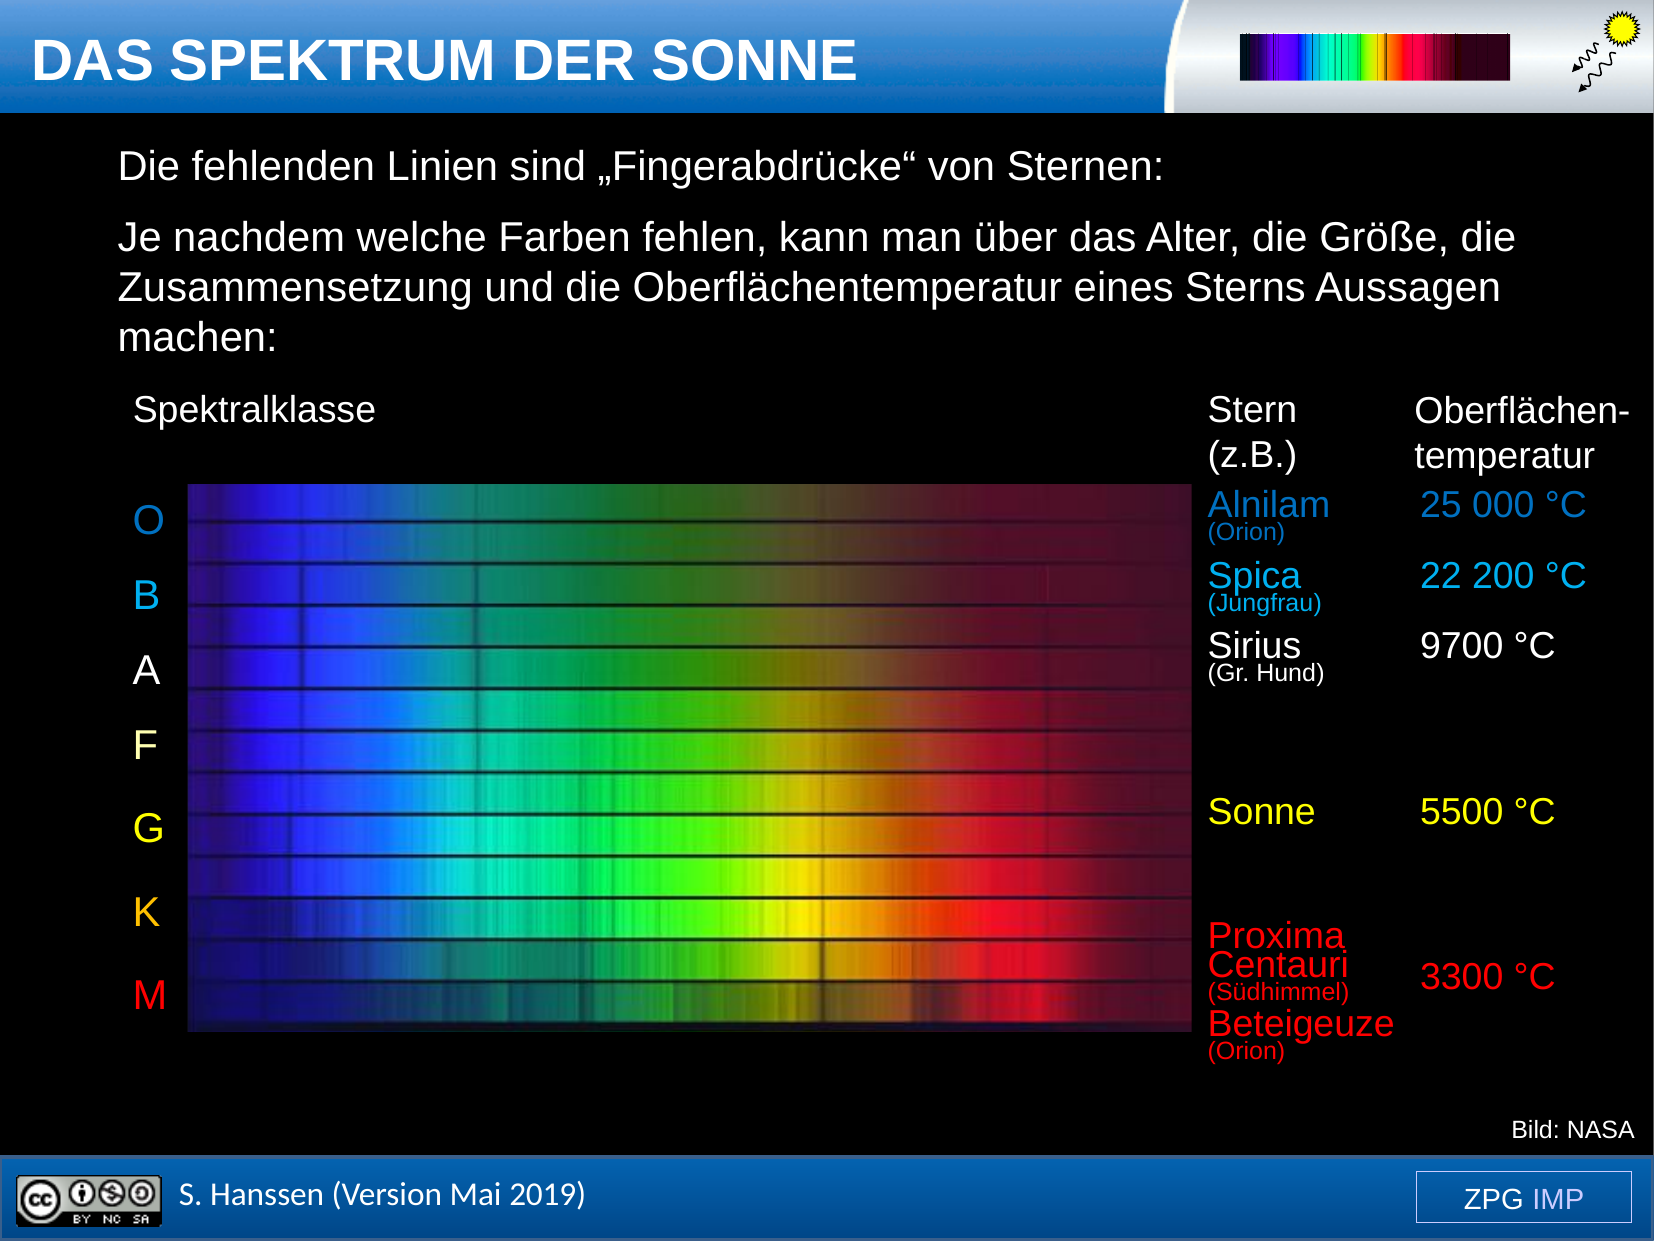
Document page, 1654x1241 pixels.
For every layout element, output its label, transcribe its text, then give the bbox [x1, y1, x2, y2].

text_box Sonne [1196, 779, 1361, 840]
text_box Beteigeuze [1196, 993, 1413, 1052]
text_box (Südhimmel) [1196, 968, 1373, 1014]
picture [0, 0, 1654, 113]
text_box (Orion) [1196, 508, 1328, 554]
text_box 9700 °C [1405, 614, 1574, 674]
text_box 22 200 °C [1405, 543, 1616, 603]
picture [16, 1175, 162, 1227]
text_box Sirius [1196, 624, 1339, 649]
text_box Oberflächen- temperatur [1399, 378, 1654, 484]
text_box Alnilam [1192, 472, 1377, 533]
text_box (Gr. Hund) [1196, 649, 1425, 695]
text_box 25 000 °C [1405, 484, 1626, 533]
text_box Centauri [1196, 933, 1413, 993]
text_box Stern (z.B.) [1192, 378, 1374, 483]
picture [187, 483, 1192, 1032]
text_box Spektralklasse [118, 377, 459, 438]
text_box 3300 °C [1405, 944, 1574, 1005]
text_box Die fehlenden Linien sind „Fingerabdrücke“ von Sternen: Je nachdem welche Farben fehlen, kann man über das Alter, die Größe, die Zusammensetzung und die Oberflächentemperatur eines Sterns Aussagen machen: [100, 130, 1593, 369]
text_box Spica [1196, 543, 1339, 578]
text_box Bild: NASA [1494, 1104, 1654, 1152]
text_box (Jungfrau) [1196, 578, 1339, 624]
text_box Proxima [1196, 903, 1413, 933]
text_box (Orion) [1192, 1027, 1311, 1073]
text_box O B A F G K M [117, 460, 203, 1026]
text_box 5500 °C [1405, 779, 1574, 840]
